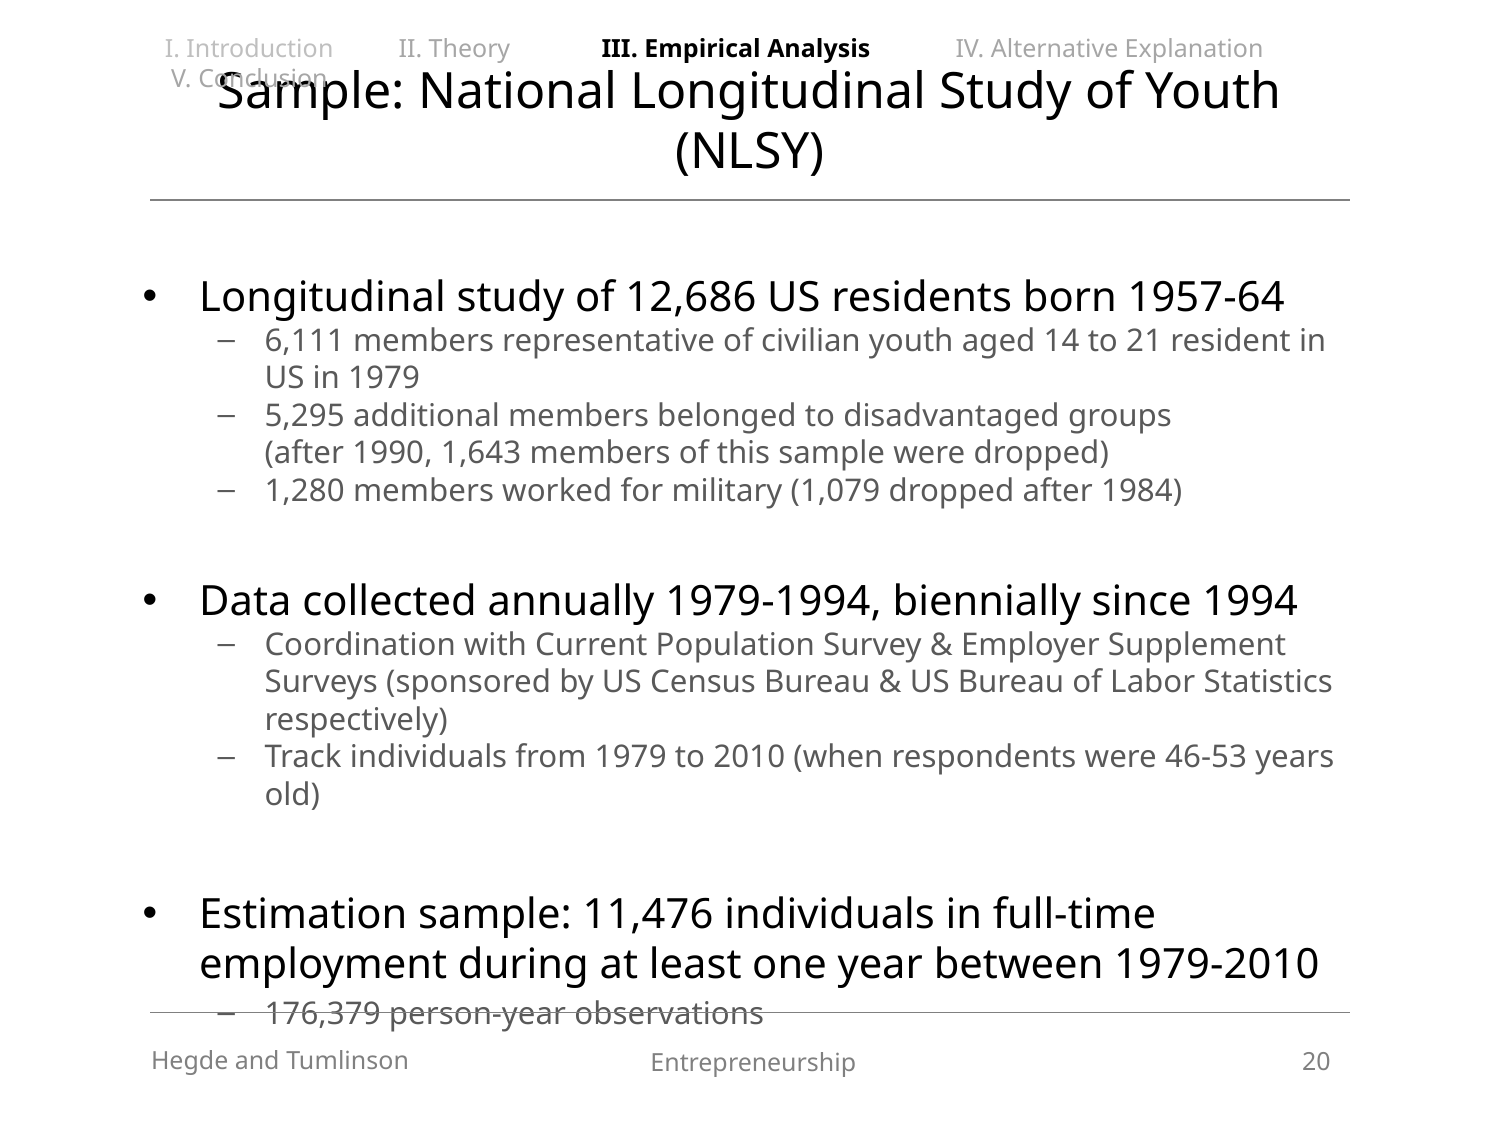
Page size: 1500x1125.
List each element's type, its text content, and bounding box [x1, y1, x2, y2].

title Sample: National Longitudinal Study of Youth (NLSY) [131, 24, 1369, 213]
text_box Entrepreneurship [635, 1039, 872, 1084]
list Longitudinal study of 12,686 US residents born 1957-64 6,111 members representative of civilian youth aged 14 to 21 resident in US in 1979 5,295 additional members belonged to disadvantaged groups (after 1990, 1,643 members of this sample were dropped) 1,280 members worked for military (1,079 dropped after 1984) Data collected annually 1979-1994, biennially since 1994 Coordination with Current Population Survey & Employer Supplement Surveys (sponsored by US Census Bureau & US Bureau of Labor Statistics respectively) Track individuals from 1979 to 2010 (when respondents were 46-53 years old) Estimation sample: 11,476 individuals in full-time employment during at least one year between 1979-2010 176,379 person-year observations [127, 262, 1353, 943]
slide_number 20 [1233, 1032, 1346, 1093]
text_box Hegde and Tumlinson [136, 1037, 425, 1083]
text_box I. Introduction II. Theory III. Empirical Analysis IV. Alternative Explanation V. Conclusion [149, 24, 1350, 100]
